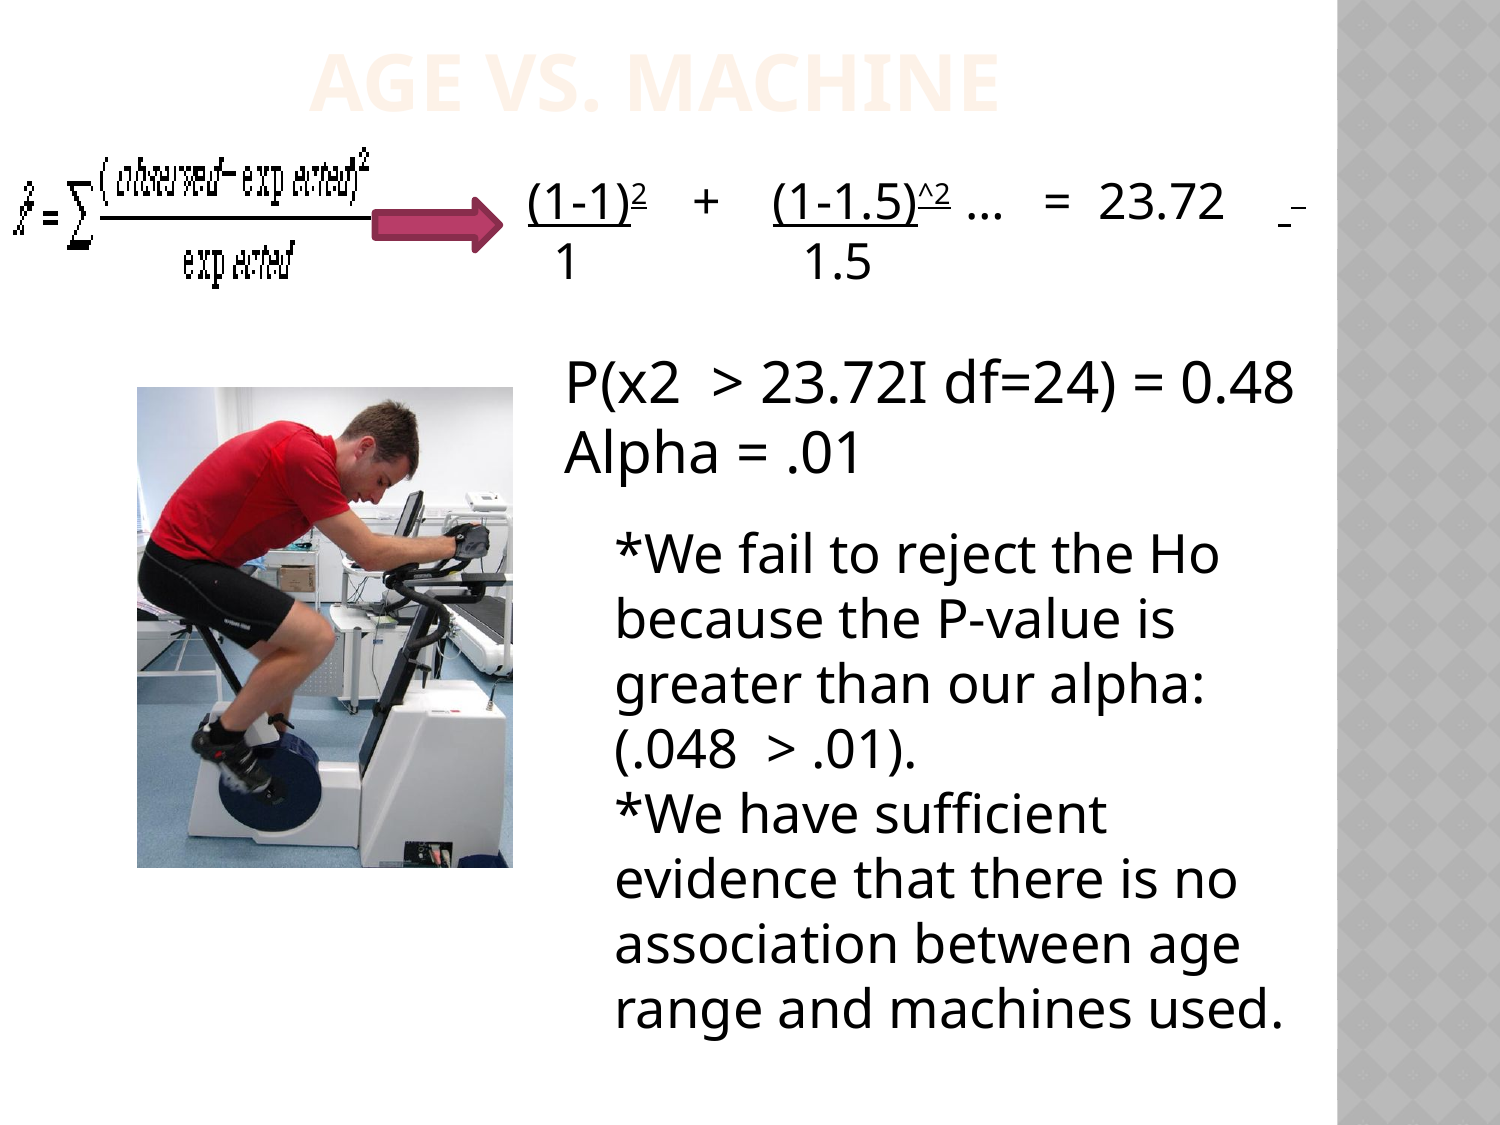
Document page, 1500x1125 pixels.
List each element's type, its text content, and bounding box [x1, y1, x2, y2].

picture [136, 387, 513, 868]
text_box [0, 74, 451, 388]
text_box *We fail to reject the Ho because the P-value is greater than our alpha: (.048 > .01). *We have sufficient evidence that there is no association between age range and machines used. [600, 512, 1325, 1047]
text_box P(x2 > 23.72I df=24) = 0.48 Alpha = .01 [549, 337, 1325, 563]
text_box (1-1)2 + (1-1.5)^2 … = 23.72 1 1.5 [500, 162, 1425, 298]
text_box Age vs. machine [0, 24, 1313, 250]
